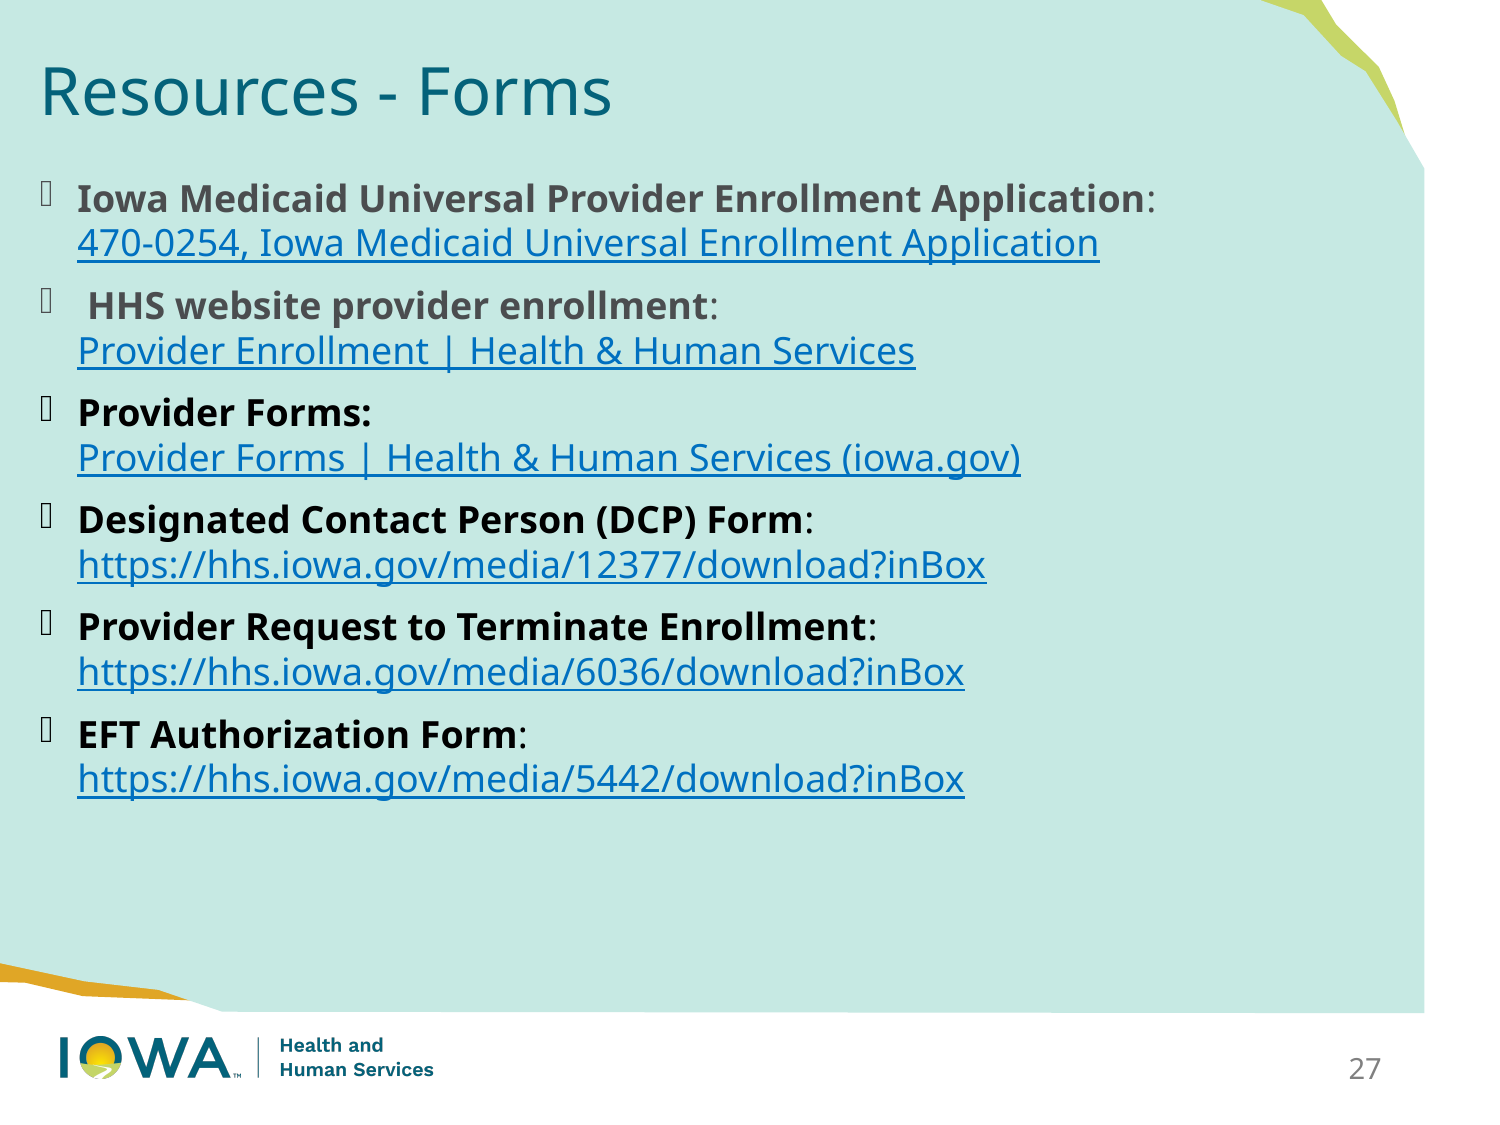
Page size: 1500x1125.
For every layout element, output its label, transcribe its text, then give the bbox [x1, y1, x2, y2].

slide_number 27 [1059, 1042, 1397, 1103]
title Resources - Forms [24, 40, 1319, 148]
picture [60, 1036, 434, 1079]
list Iowa Medicaid Universal Provider Enrollment Application: 470-0254, Iowa Medicaid Universal Enrollment Application HHS website provider enrollment: Provider Enrollment | Health & Human Services Provider Forms: Provider Forms | Health & Human Services (iowa.gov) Designated Contact Person (DCP) Form: https://hhs.iowa.gov/media/12377/download?inBox Provider Request to Terminate Enrollment: https://hhs.iowa.gov/media/6036/download?inBox EFT Authorization Form: https://hhs.iowa.gov/media/5442/download?inBox [24, 172, 1319, 823]
